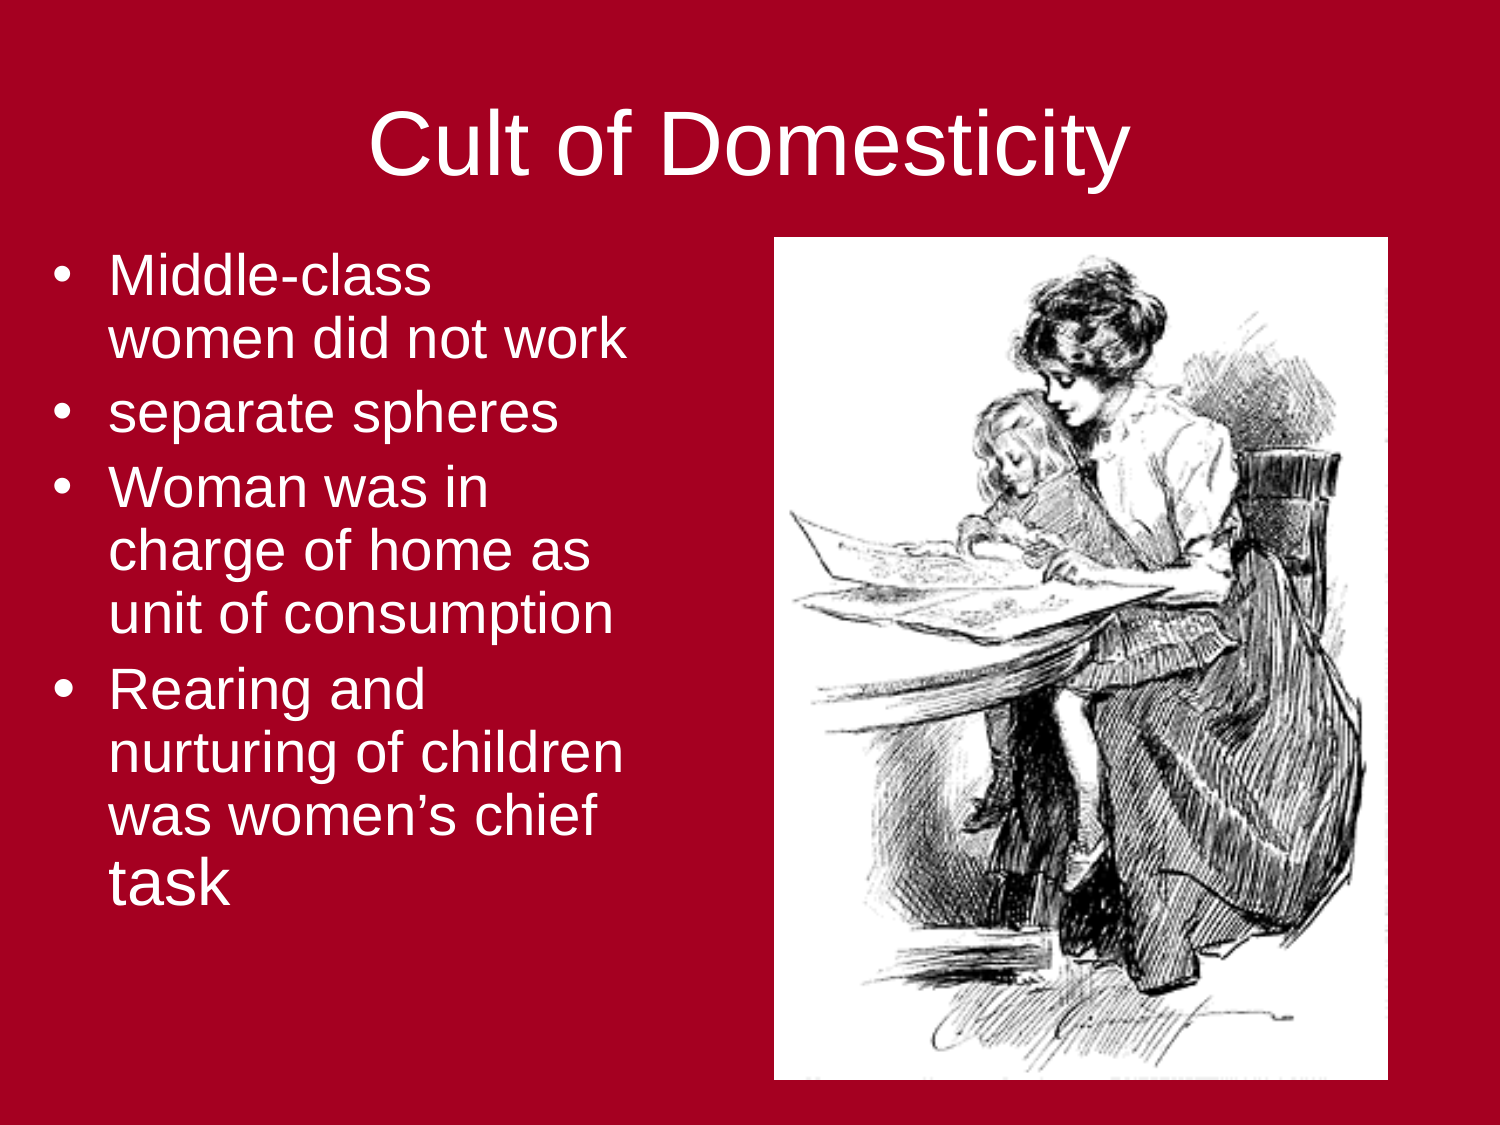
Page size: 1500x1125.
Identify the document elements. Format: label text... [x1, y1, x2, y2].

picture [774, 237, 1388, 1080]
title Cult of Domesticity [75, 45, 1425, 233]
list Middle-class women did not work separate spheres Woman was in charge of home as unit of consumption Rearing and nurturing of children was women’s chief task [37, 237, 650, 1063]
